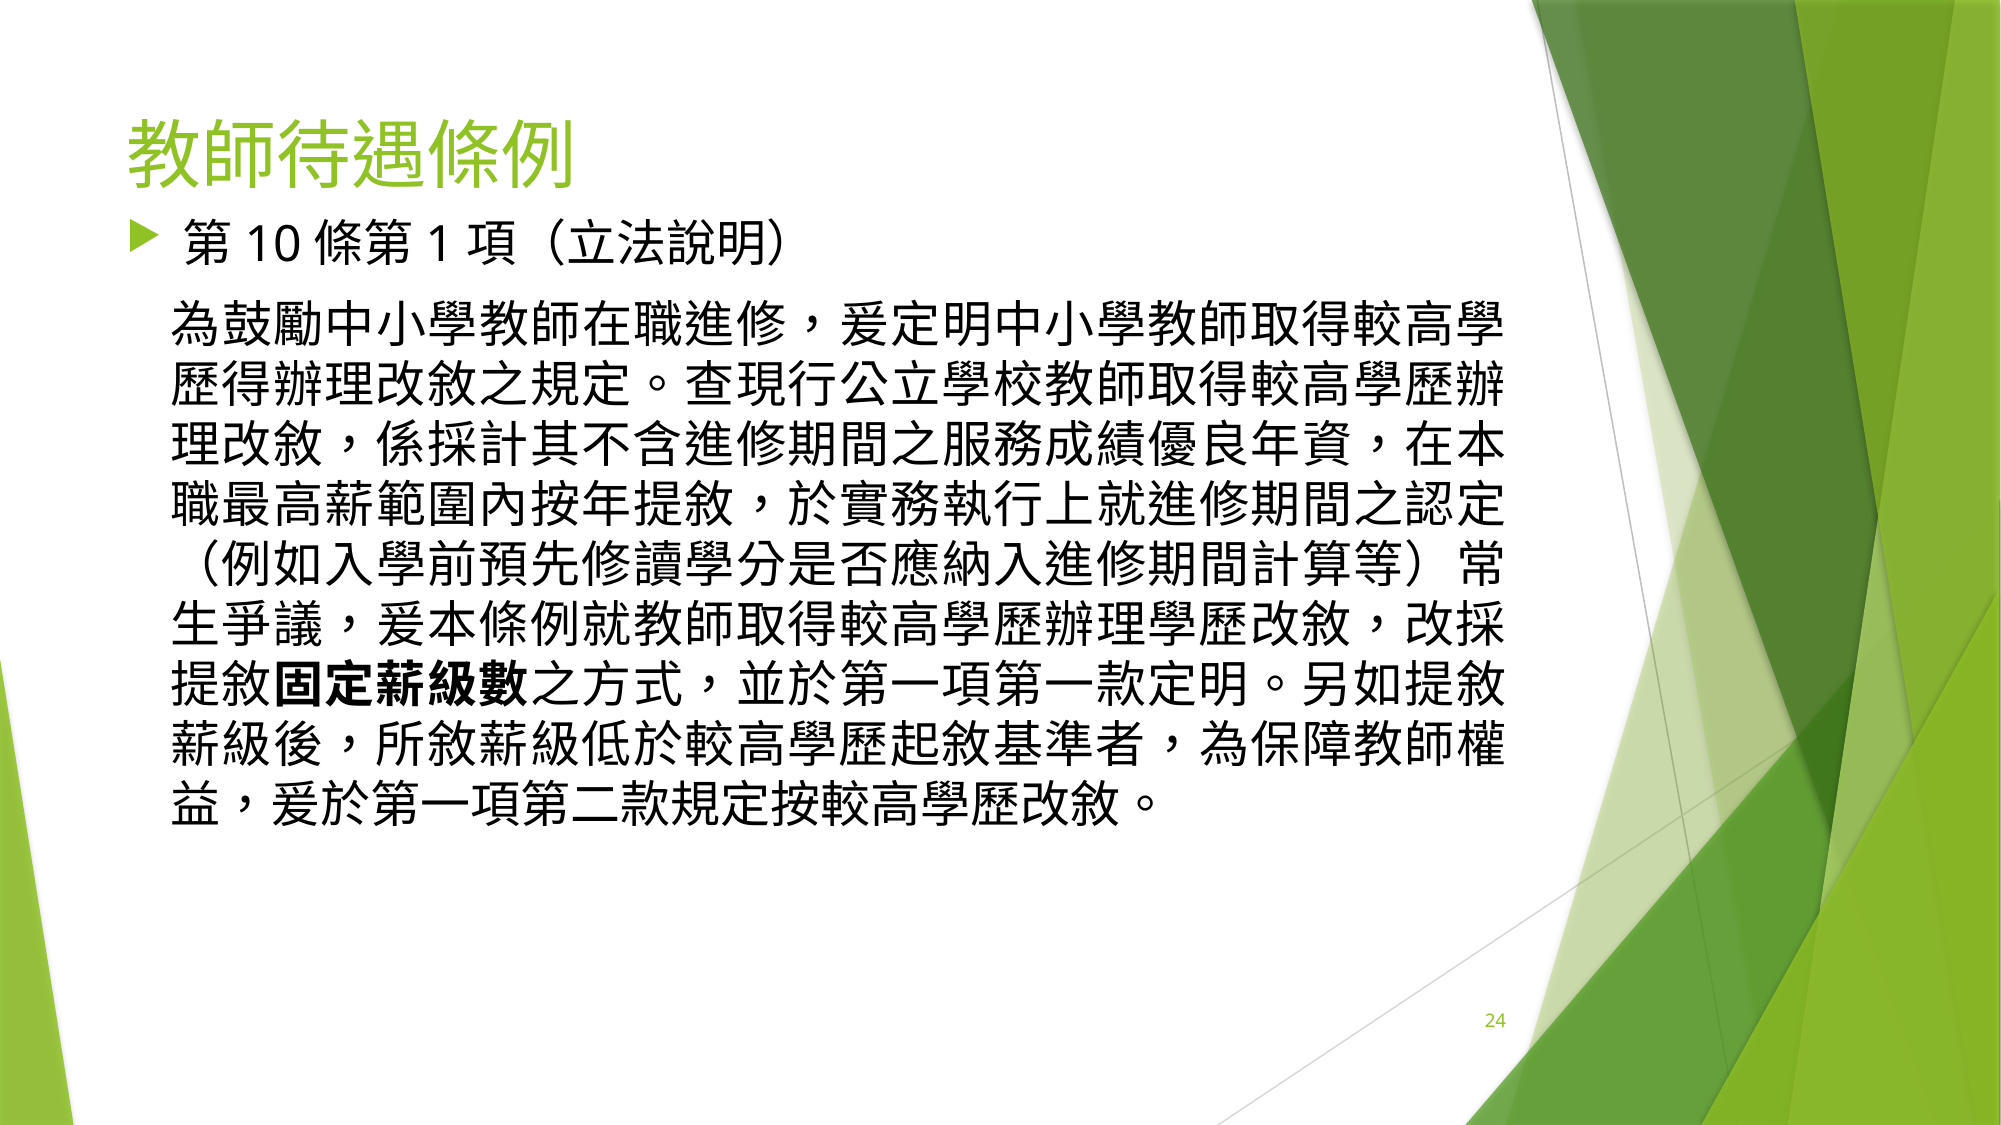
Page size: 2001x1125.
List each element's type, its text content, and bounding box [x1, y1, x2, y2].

list 第10條第1項（立法說明） 為鼓勵中小學教師在職進修，爰定明中小學教師取得較高學歷得辦理改敘之規定。查現行公立學校教師取得較高學歷辦理改敘，係採計其不含進修期間之服務成績優良年資，在本職最高薪範圍內按年提敘，於實務執行上就進修期間之認定（例如入學前預先修讀學分是否應納入進修期間計算等）常生爭議，爰本條例就教師取得較高學歷辦理學歷改敘，改採提敘固定薪級數之方式，並於第一項第一款定明。另如提敘薪級後，所敘薪級低於較高學歷起敘基準者，為保障教師權益，爰於第一項第二款規定按較高學歷改敘。 [111, 203, 1522, 975]
slide_number 24 [1409, 991, 1522, 1051]
title 教師待遇條例 [111, 99, 1522, 203]
